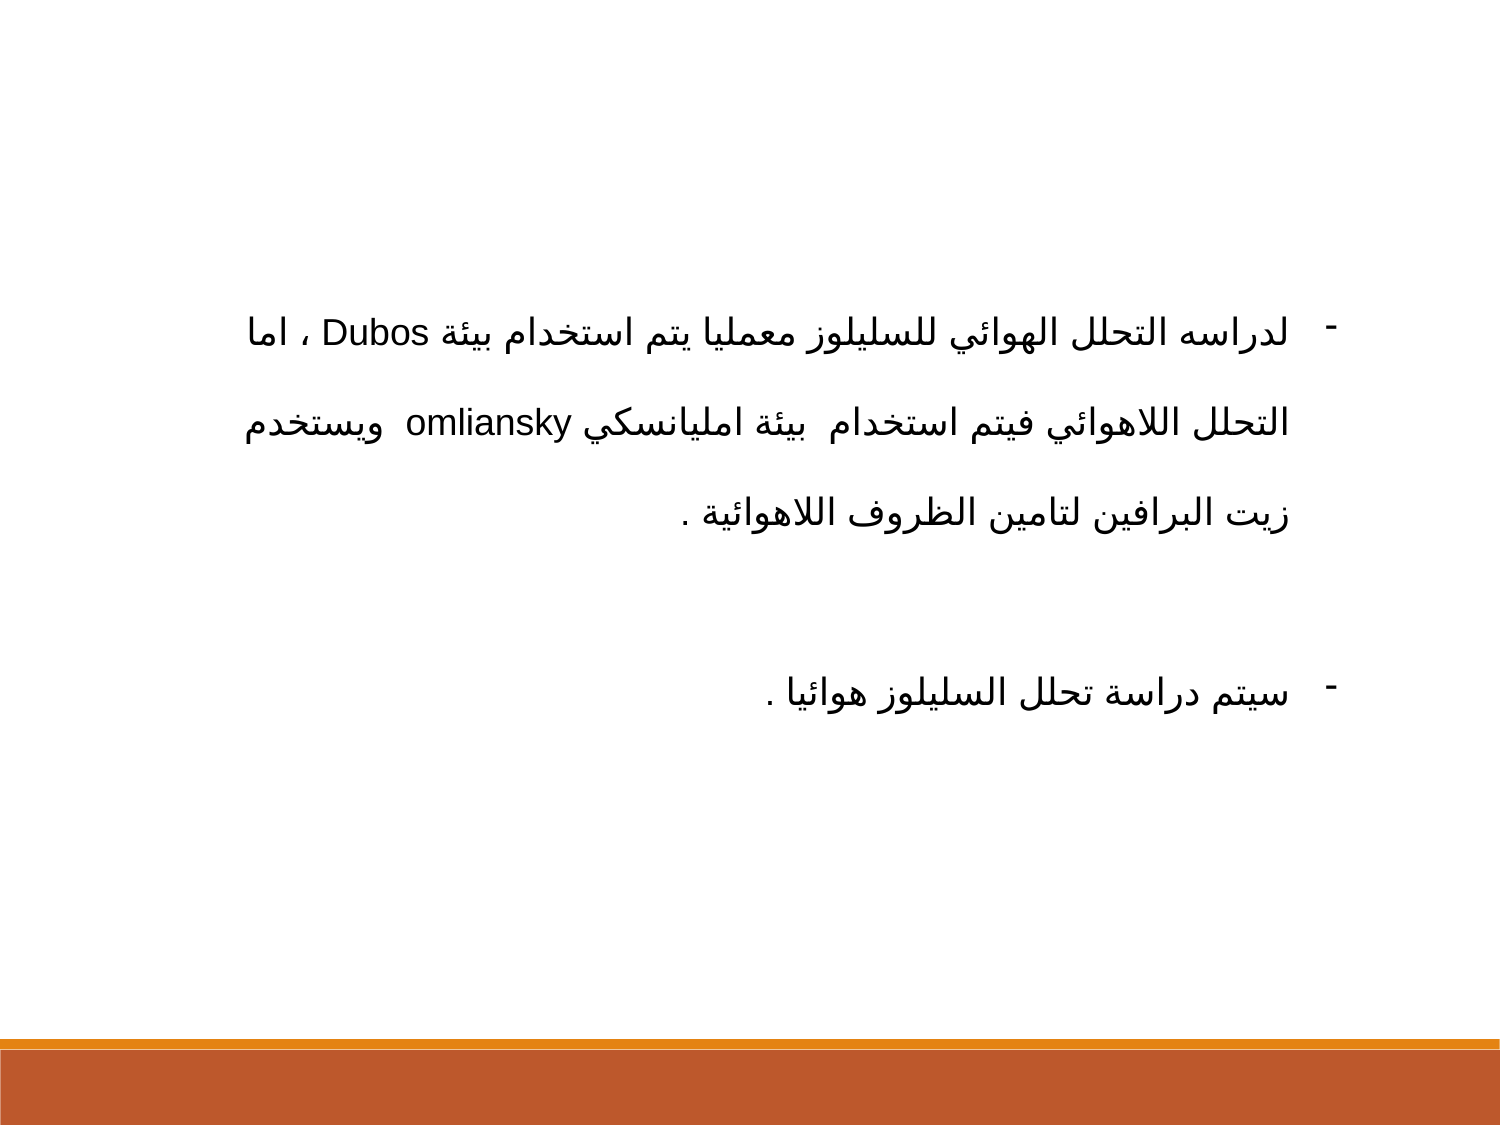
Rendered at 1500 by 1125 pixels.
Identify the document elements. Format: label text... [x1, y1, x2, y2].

text_box لدراسه التحلل الهوائي للسليلوز معمليا يتم استخدام بيئة Dubos ، اما التحلل اللاهوائي فيتم استخدام بيئة امليانسكي omliansky ويستخدم زيت البرافين لتامين الظروف اللاهوائية . سيتم دراسة تحلل السليلوز هوائيا . [171, 255, 1353, 721]
